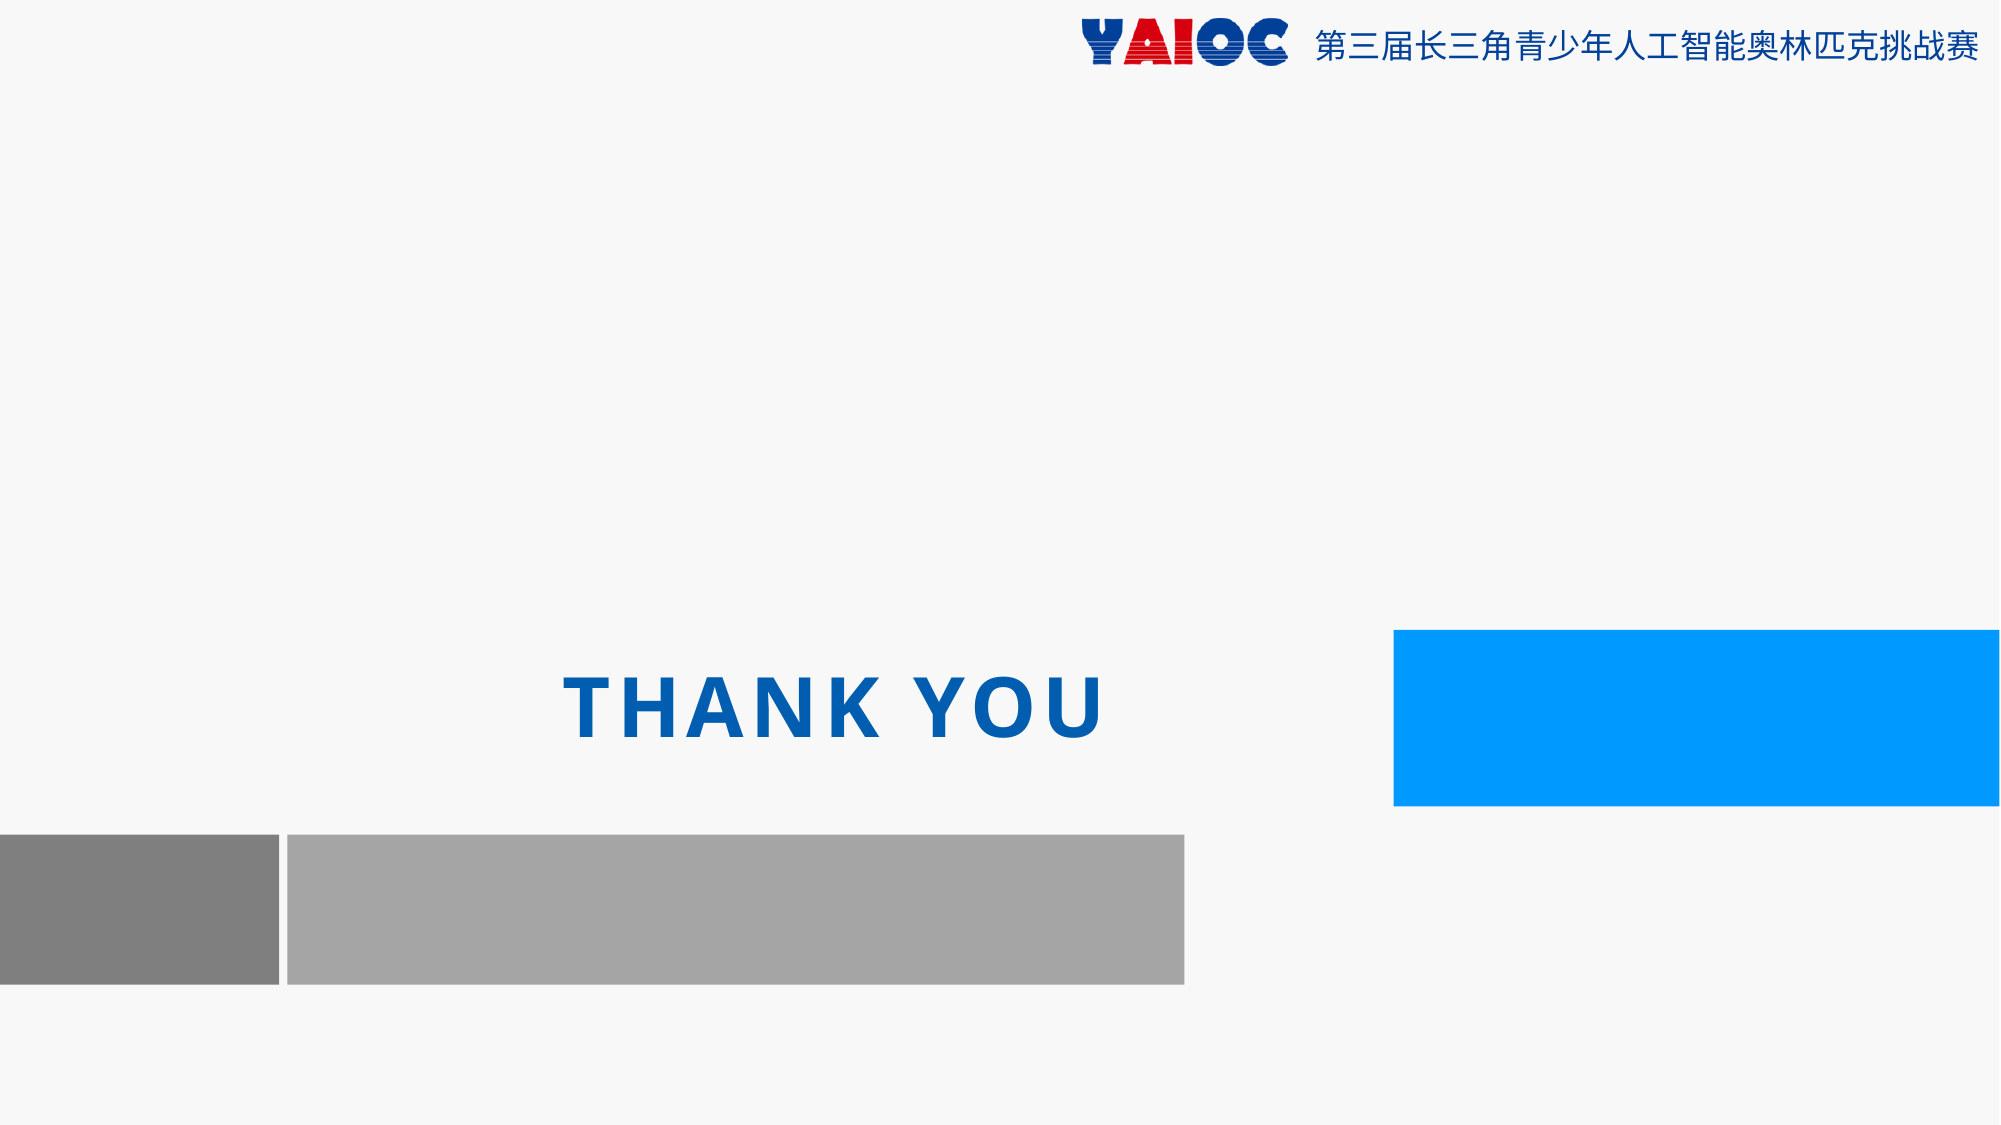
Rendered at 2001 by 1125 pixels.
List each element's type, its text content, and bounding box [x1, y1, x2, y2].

text_box 第三届长三角青少年人工智能奥林匹克挑战赛 [1304, 17, 2000, 73]
text_box [1393, 629, 2000, 807]
text_box [0, 834, 280, 985]
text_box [275, 646, 1394, 788]
picture [1064, 3, 1304, 75]
text_box [287, 834, 1185, 985]
text_box [0, 0, 2000, 1125]
